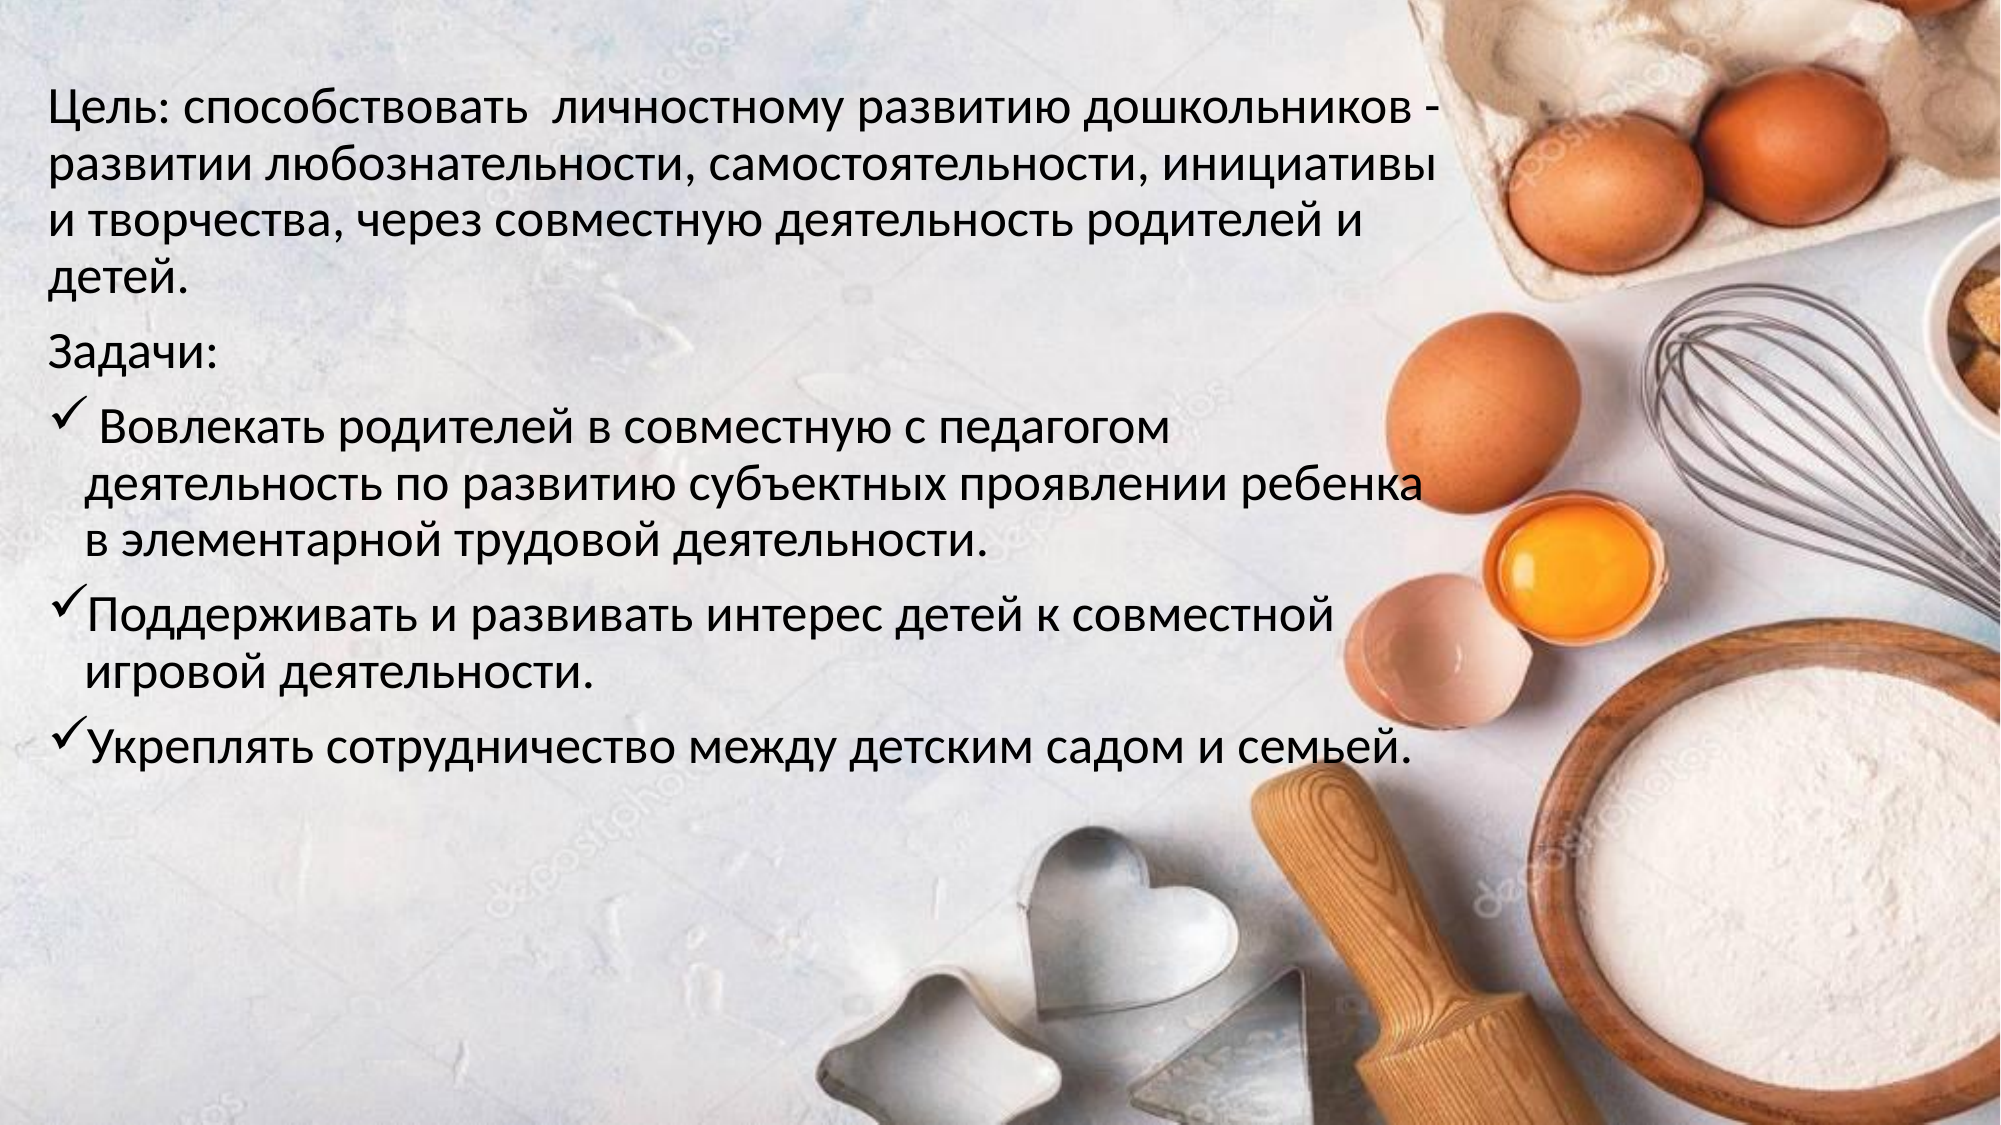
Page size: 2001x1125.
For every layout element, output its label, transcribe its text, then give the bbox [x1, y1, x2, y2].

picture [0, 0, 2001, 1125]
list Цель: способствовать личностному развитию дошкольников - развитии любознательности, самостоятельности, инициативы и творчества, через совместную деятельность родителей и детей. Задачи: Вовлекать родителей в совместную с педагогом деятельность по развитию субъектных проявлении ребенка в элементарной трудовой деятельности. Поддерживать и развивать интерес детей к совместной игровой деятельности. Укреплять сотрудничество между детским садом и семьей. [32, 70, 1472, 785]
